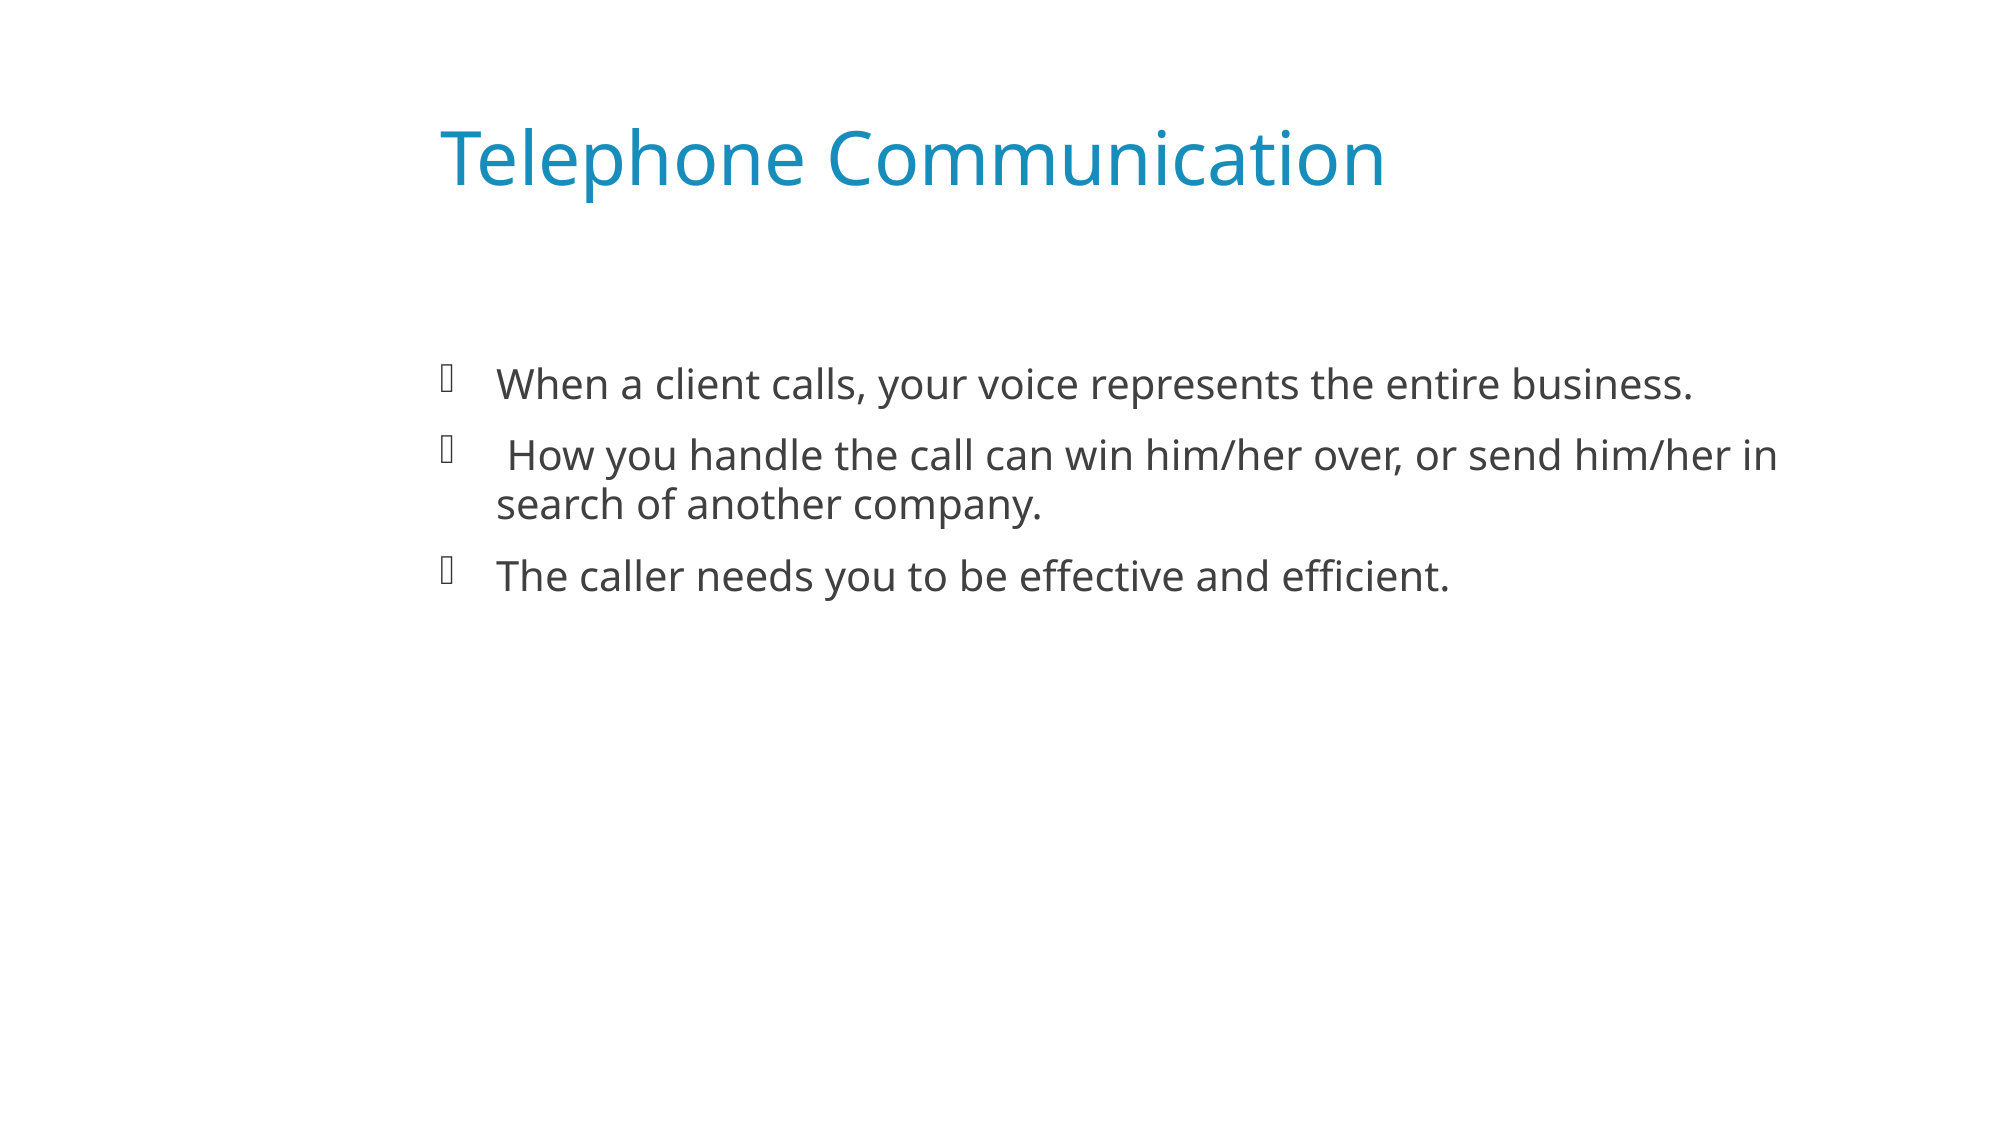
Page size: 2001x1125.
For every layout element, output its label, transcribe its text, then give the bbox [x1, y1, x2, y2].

list When a client calls, your voice represents the entire business. How you handle the call can win him/her over, or send him/her in search of another company. The caller needs you to be effective and efficient. [424, 350, 1888, 1074]
title Telephone Communication [425, 102, 1888, 313]
